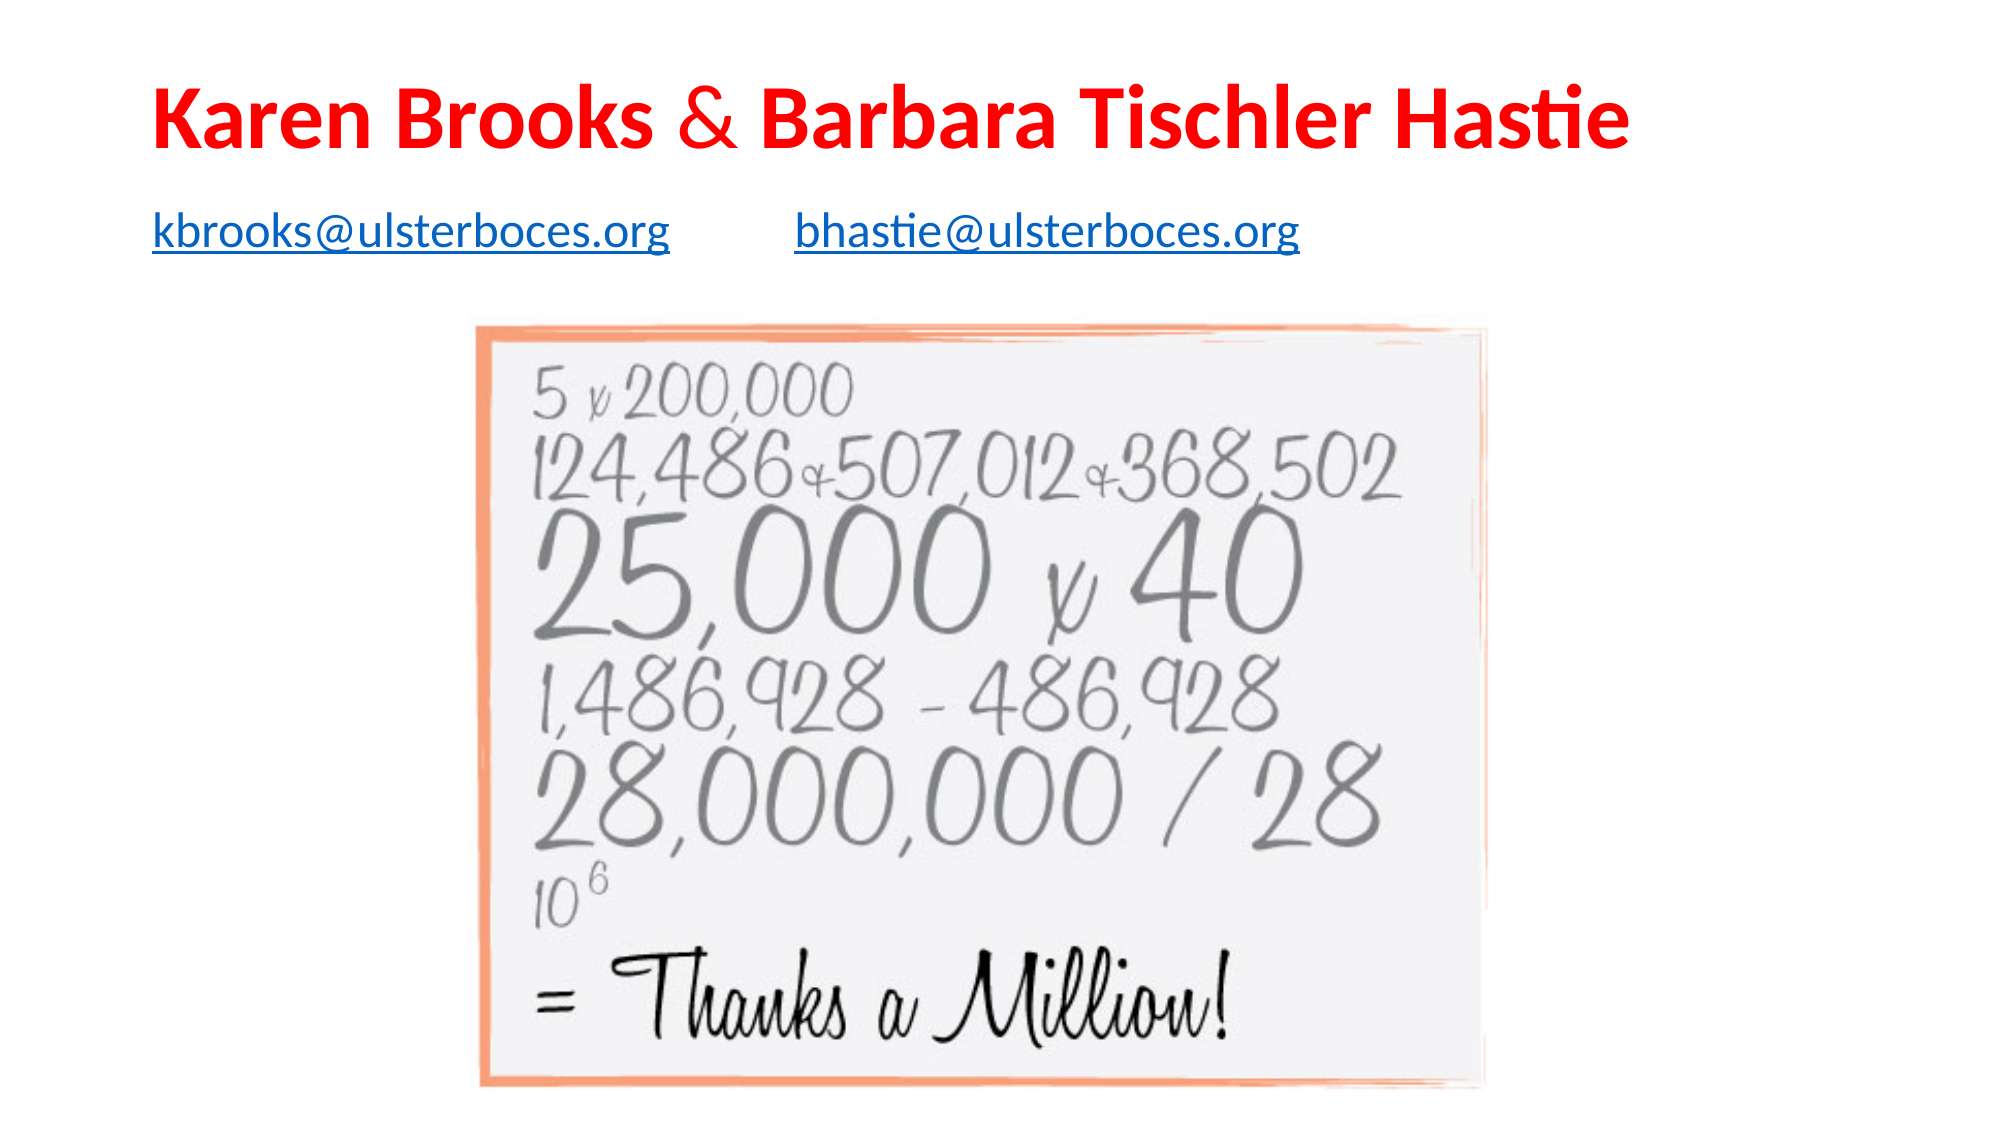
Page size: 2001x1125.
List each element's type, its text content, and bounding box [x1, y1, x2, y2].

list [468, 312, 1511, 1108]
title Karen Brooks & Barbara Tischler Hastie kbrooks@ulsterboces.org bhastie@ulsterboces.org [137, 59, 1863, 278]
